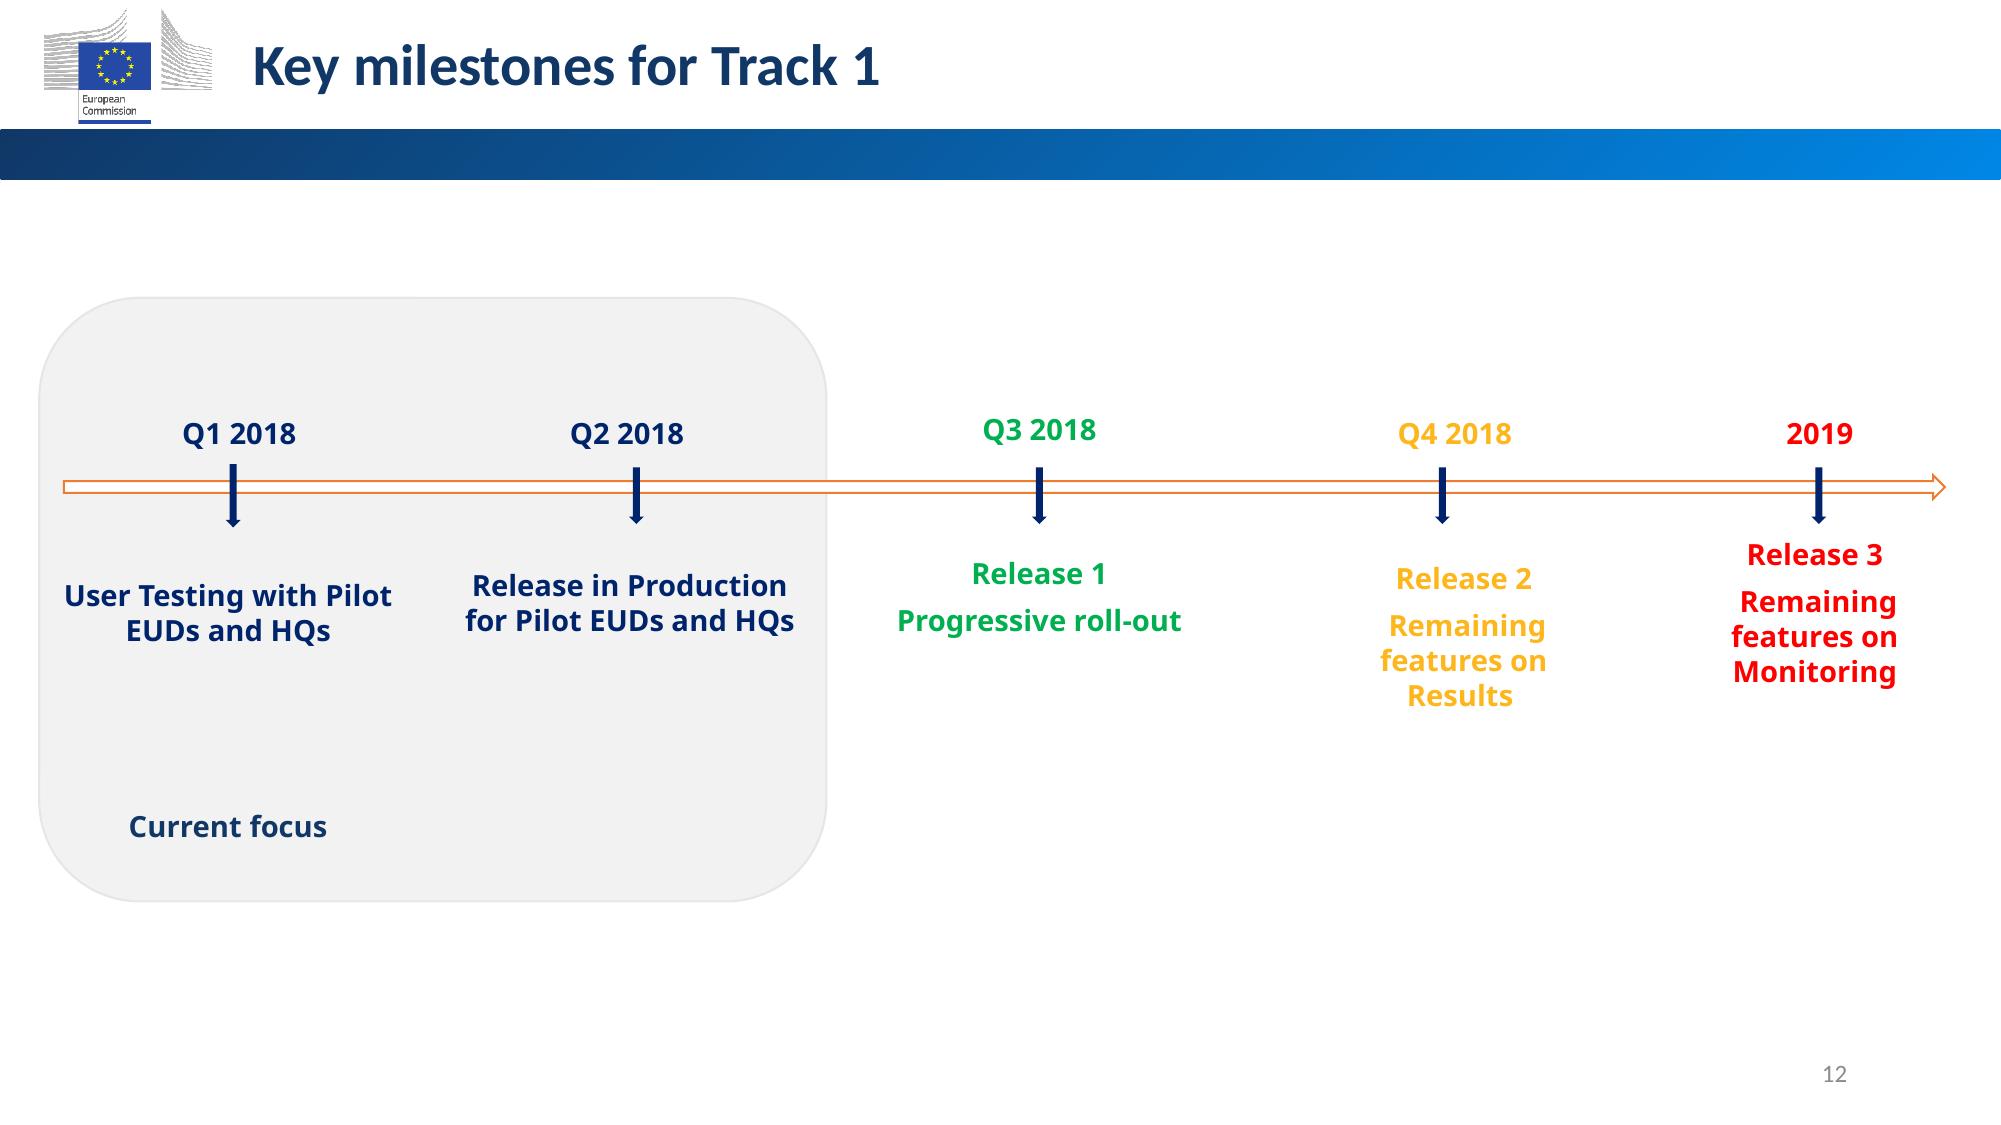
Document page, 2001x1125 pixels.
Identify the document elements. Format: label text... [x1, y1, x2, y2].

text_box [1446, 480, 1815, 494]
slide_number 12 [1412, 1042, 1863, 1103]
picture [44, 8, 212, 124]
text_box [62, 480, 229, 494]
text_box Current focus [0, 808, 485, 844]
text_box 2019 [1703, 415, 1937, 451]
text_box [1031, 467, 1047, 525]
text_box Release 2 Remaining features on Results [1330, 560, 1597, 667]
text_box User Testing with Pilot EUDs and HQs [55, 577, 402, 648]
text_box [237, 480, 632, 494]
text_box Release 3 Remaining features on Monitoring [1677, 536, 1953, 689]
text_box [1043, 480, 1438, 494]
text_box [640, 480, 1035, 494]
text_box Q1 2018 [77, 415, 402, 451]
text_box Q3 2018 [921, 410, 1158, 446]
text_box Key milestones for Track 1 [238, 19, 1353, 105]
text_box [1434, 467, 1450, 525]
text_box [628, 467, 644, 525]
text_box [225, 464, 241, 528]
text_box [1823, 472, 1947, 502]
text_box Q2 2018 [490, 415, 764, 451]
text_box Release in Production for Pilot EUDs and HQs [464, 567, 796, 691]
text_box Q4 2018 [1338, 415, 1572, 451]
text_box [38, 296, 828, 903]
text_box Release 1 Progressive roll-out [874, 555, 1205, 657]
text_box [1811, 467, 1827, 525]
